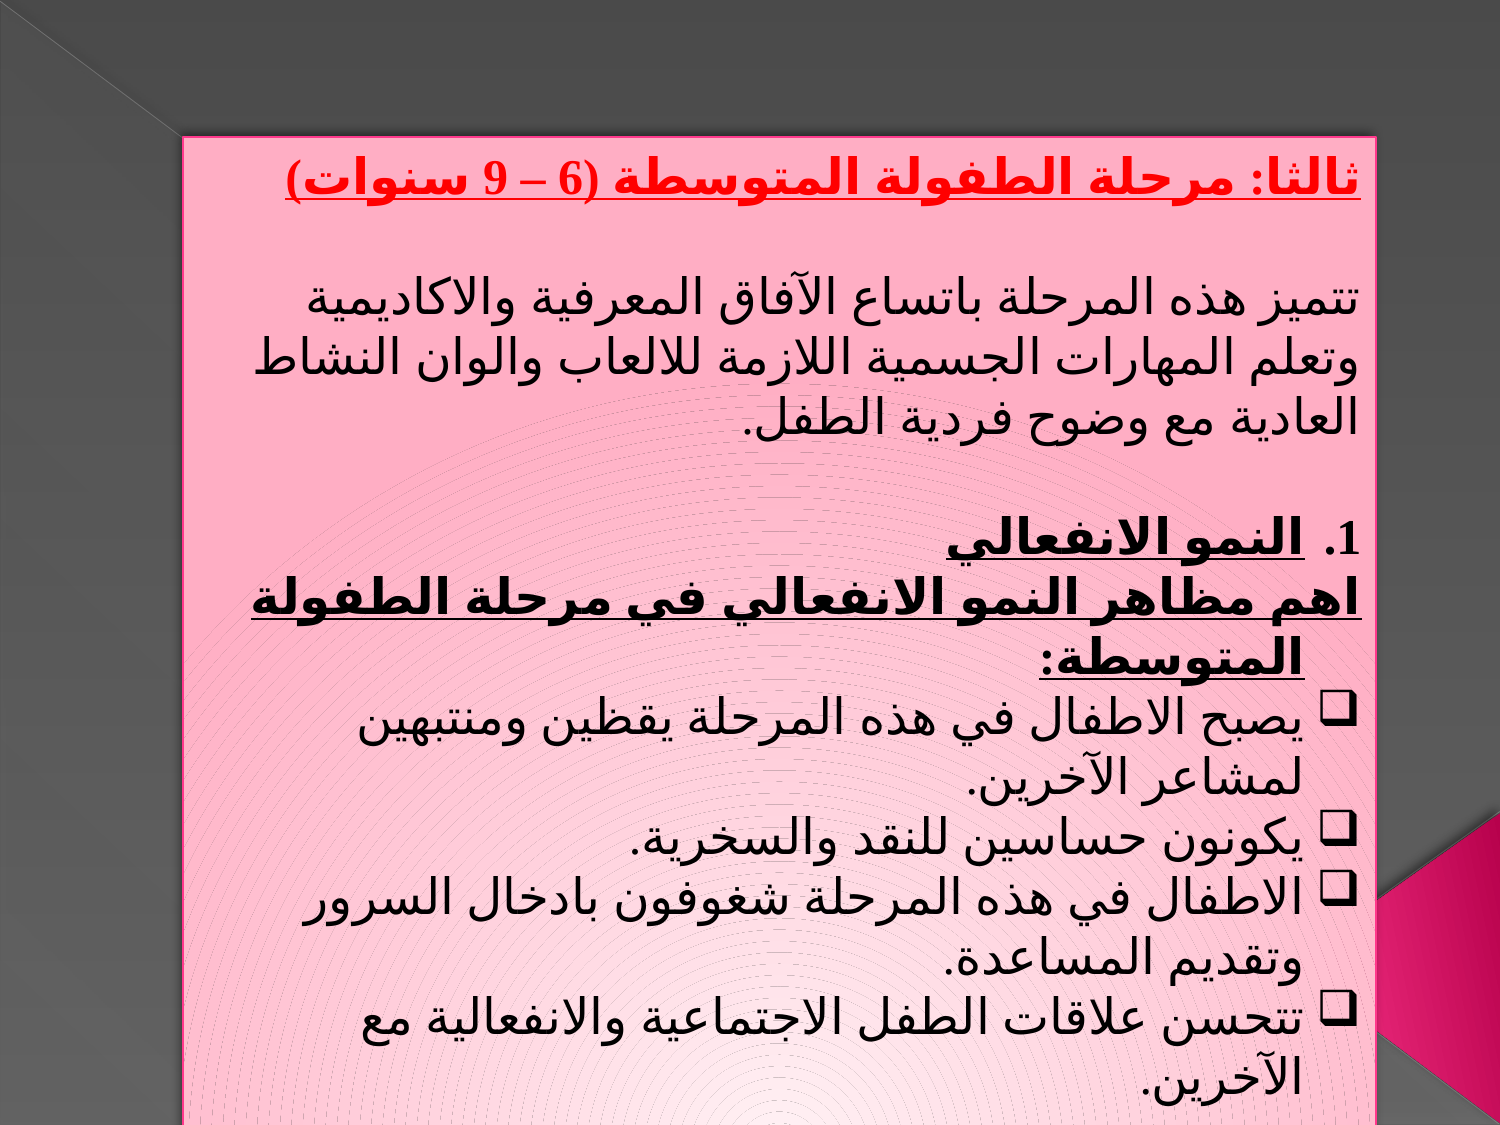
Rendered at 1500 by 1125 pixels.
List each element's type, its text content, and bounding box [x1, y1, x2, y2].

text_box ثالثا: مرحلة الطفولة المتوسطة (6 – 9 سنوات) تتميز هذه المرحلة باتساع الآفاق المعرفية والاكاديمية وتعلم المهارات الجسمية اللازمة للالعاب والوان النشاط العادية مع وضوح فردية الطفل. النمو الانفعالي اهم مظاهر النمو الانفعالي في مرحلة الطفولة المتوسطة: يصبح الاطفال في هذه المرحلة يقظين ومنتبهين لمشاعر الآخرين. يكونون حساسين للنقد والسخرية. الاطفال في هذه المرحلة شغوفون بادخال السرور وتقديم المساعدة. تتحسن علاقات الطفل الاجتماعية والانفعالية مع الآخرين. [182, 136, 1377, 1125]
